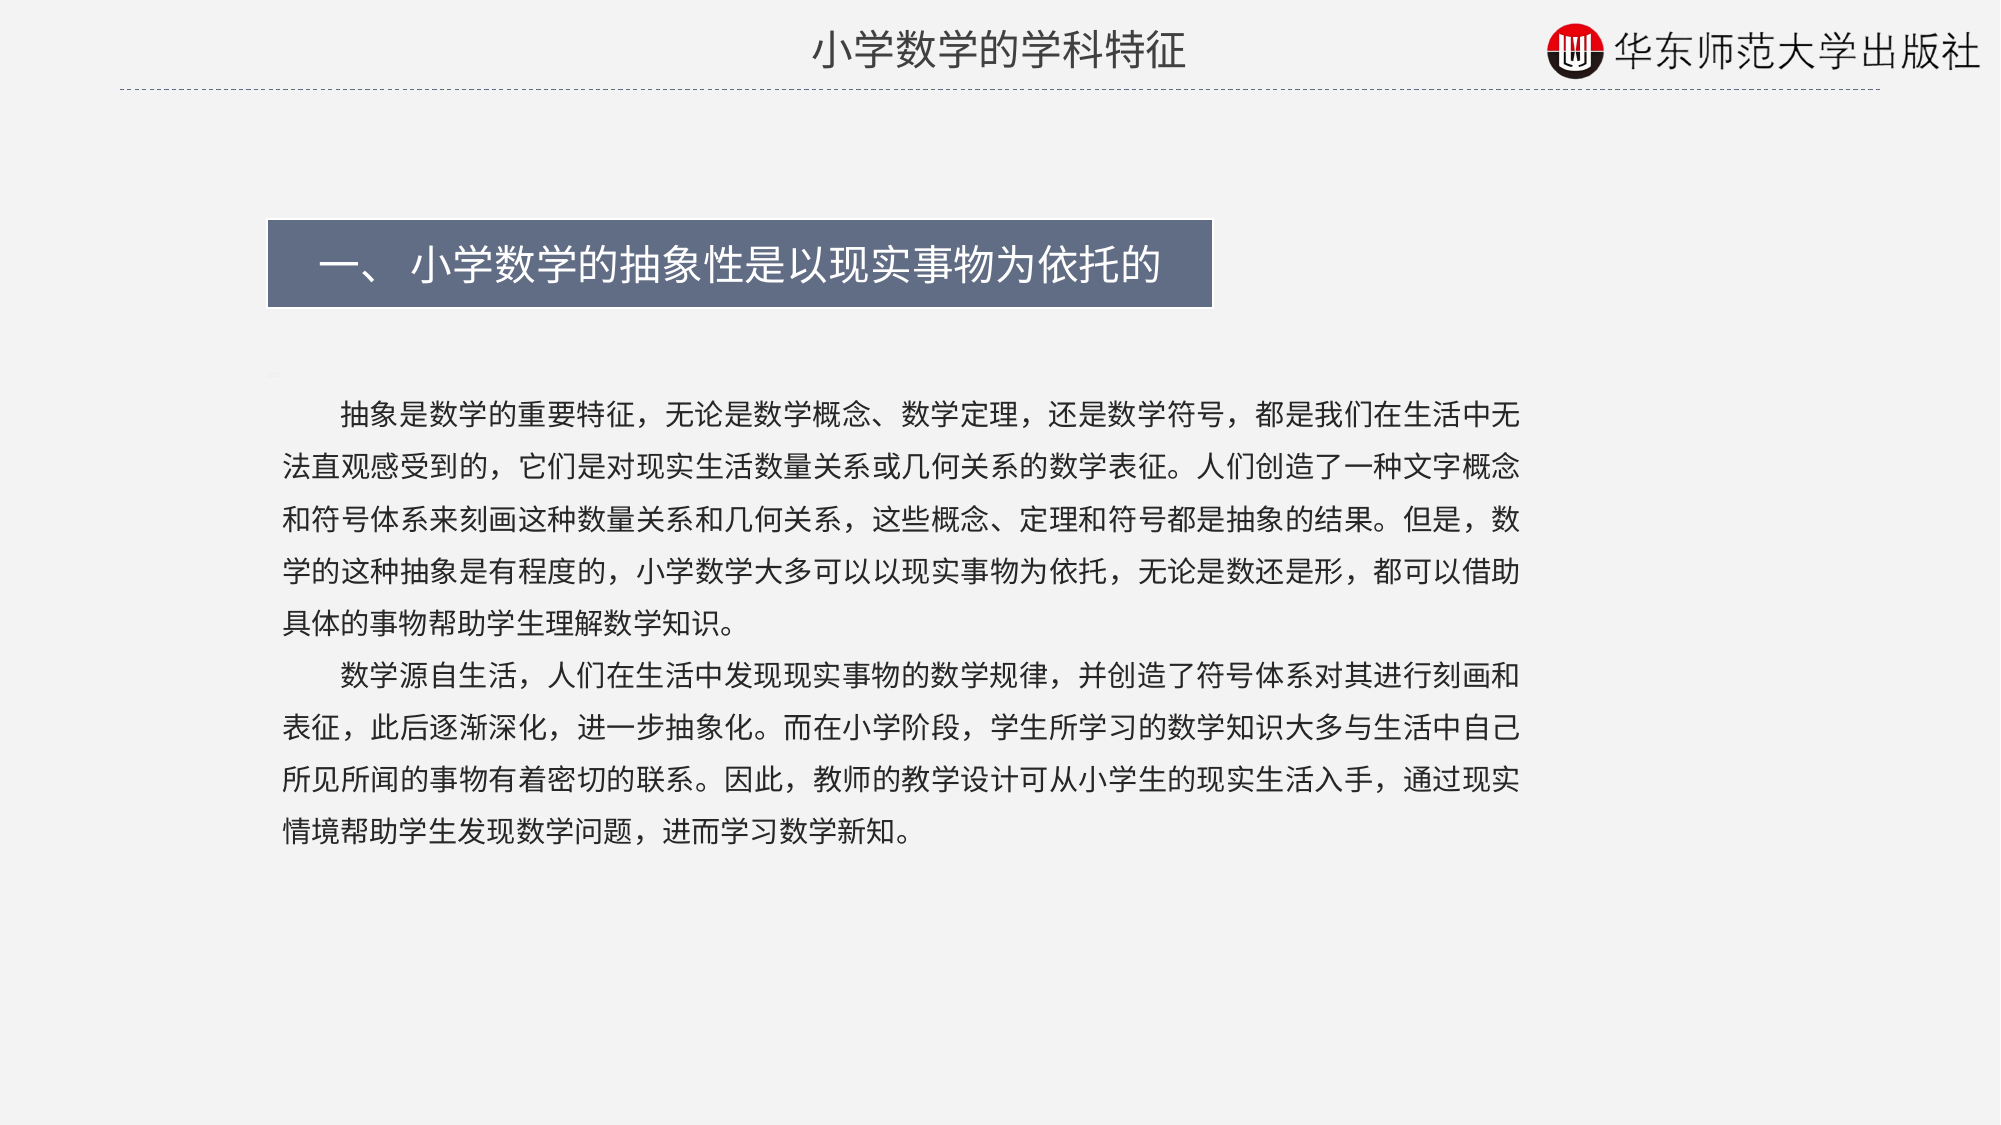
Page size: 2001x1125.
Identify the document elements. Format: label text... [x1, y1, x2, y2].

text_box 小学数学的学科特征 [680, 23, 1320, 74]
text_box 一、 小学数学的抽象性是以现实事物为依托的 [266, 218, 1214, 309]
text_box 抽象是数学的重要特征，无论是数学概念、数学定理，还是数学符号，都是我们在生活中无法直观感受到的，它们是对现实生活数量关系或几何关系的数学表征。人们创造了一种文字概念和符号体系来刻画这种数量关系和几何关系，这些概念、定理和符号都是抽象的结果。但是，数学的这种抽象是有程度的，小学数学大多可以以现实事物为依托，无论是数还是形，都可以借助具体的事物帮助学生理解数学知识。 数学源自生活，人们在生活中发现现实事物的数学规律，并创造了符号体系对其进行刻画和表征，此后逐渐深化，进一步抽象化。而在小学阶段，学生所学习的数学知识大多与生活中自己所见所闻的事物有着密切的联系。因此，教师的教学设计可从小学生的现实生活入手，通过现实情境帮助学生发现数学问题，进而学习数学新知。 [267, 372, 1537, 856]
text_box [1536, 13, 1989, 83]
